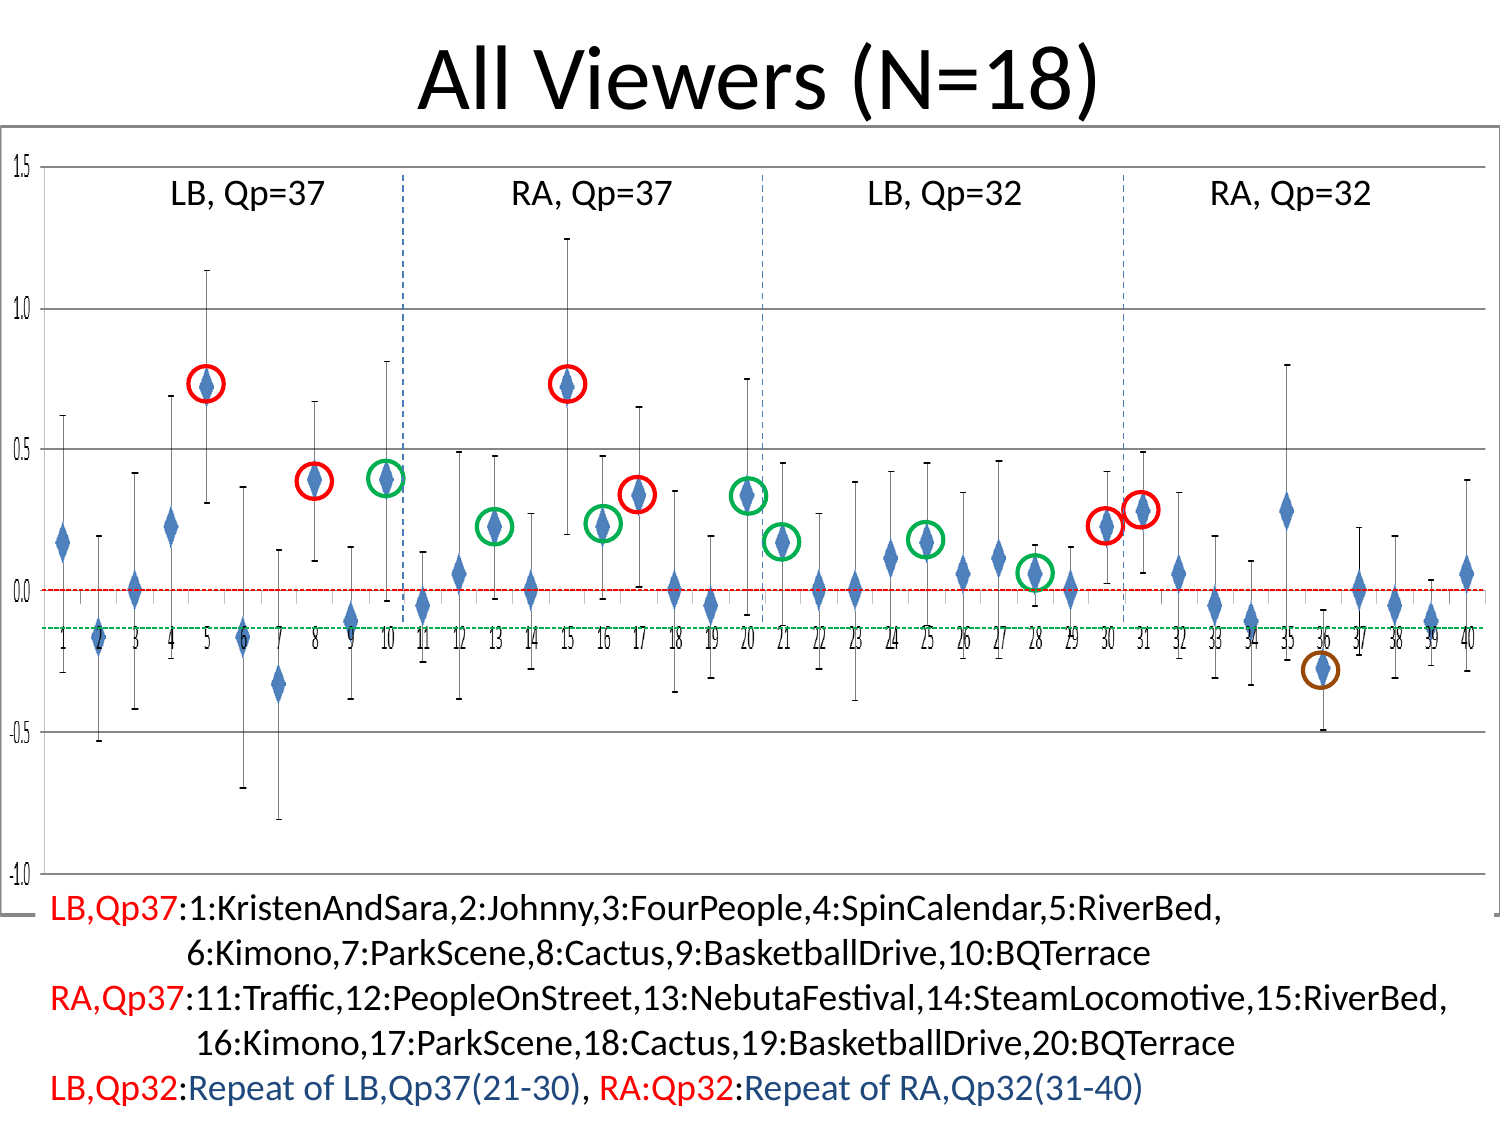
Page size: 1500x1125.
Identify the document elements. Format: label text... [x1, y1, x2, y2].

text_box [0, 125, 1500, 918]
text_box LB,Qp37:1:KristenAndSara,2:Johnny,3:FourPeople,4:SpinCalendar,5:RiverBed, 6:Kimono,7:ParkScene,8:Cactus,9:BasketballDrive,10:BQTerrace RA,Qp37:11:Traffic,12:PeopleOnStreet,13:NebutaFestival,14:SteamLocomotive,15:RiverBed, 16:Kimono,17:ParkScene,18:Cactus,19:BasketballDrive,20:BQTerrace LB,Qp32:Repeat of LB,Qp37(21-30), RA:Qp32:Repeat of RA,Qp32(31-40) [35, 925, 1495, 1115]
title All Viewers (N=18) [85, 8, 1436, 123]
